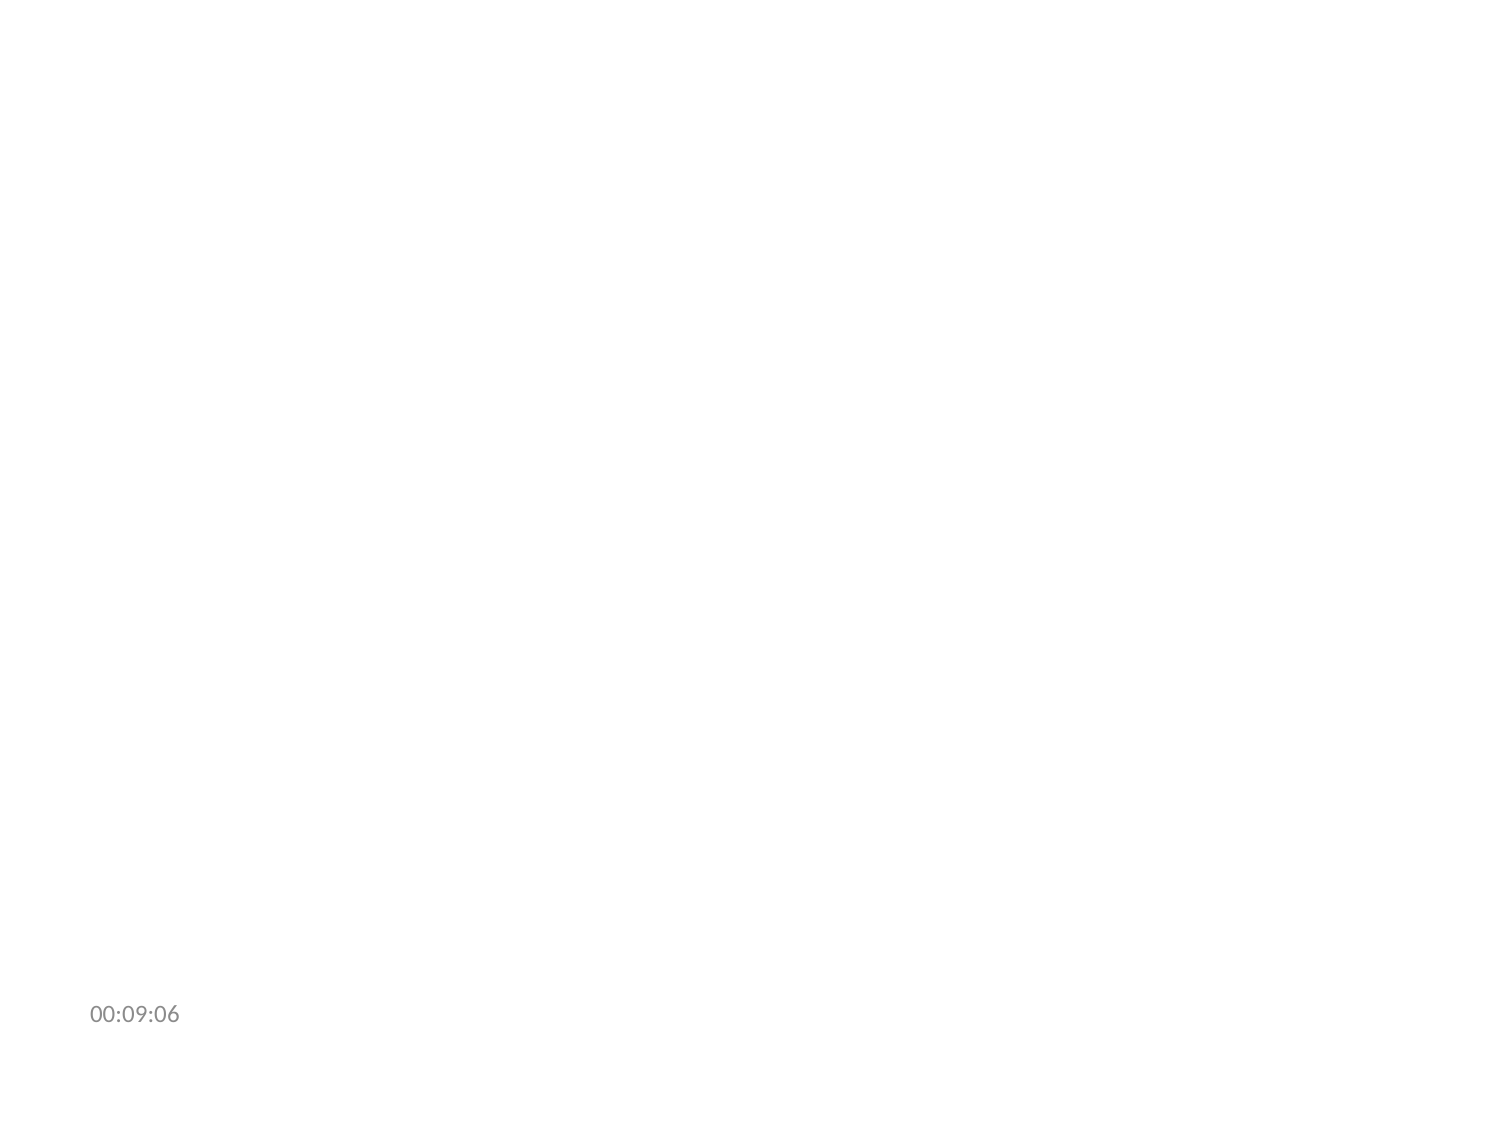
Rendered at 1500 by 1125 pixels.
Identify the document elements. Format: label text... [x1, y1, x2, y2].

text_box 15:35:09 [75, 982, 425, 1043]
